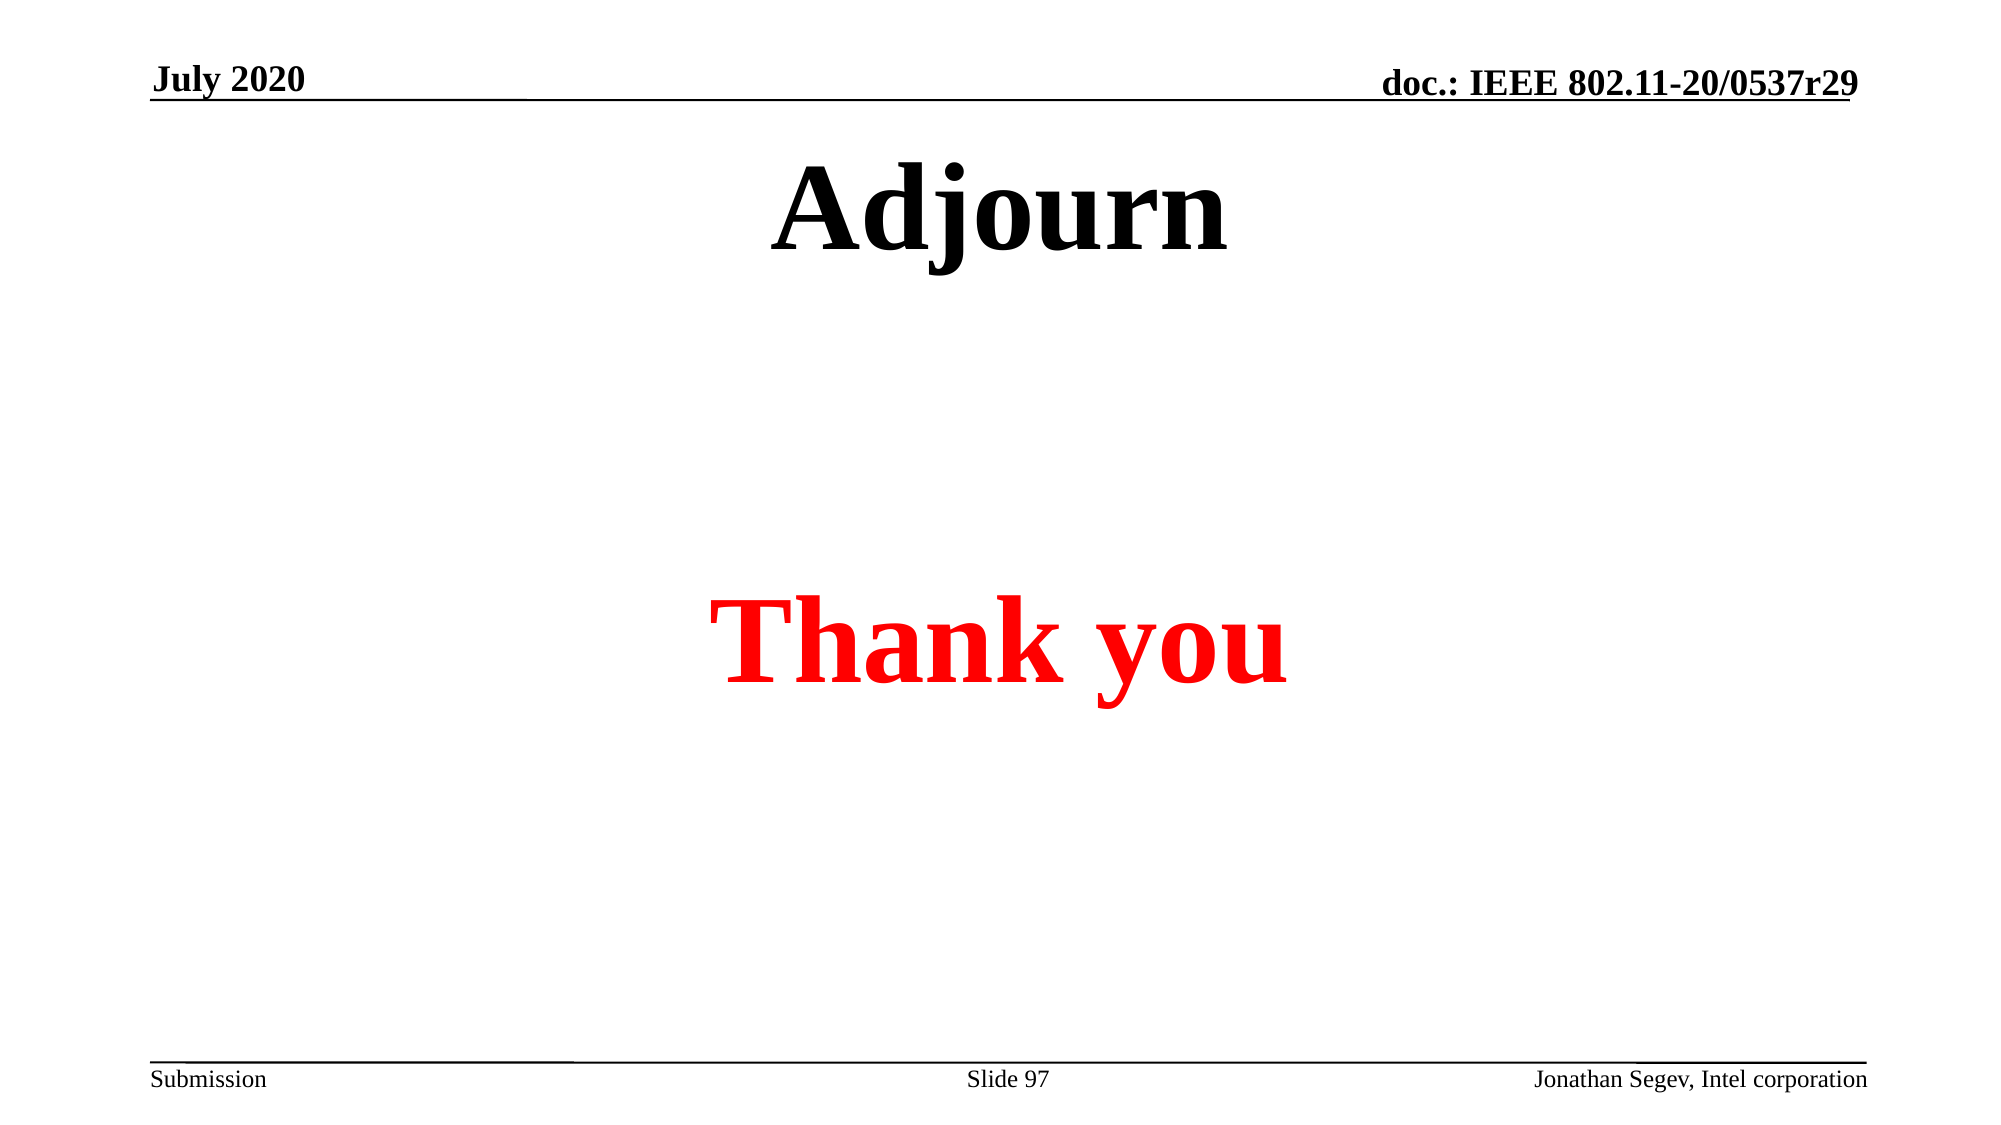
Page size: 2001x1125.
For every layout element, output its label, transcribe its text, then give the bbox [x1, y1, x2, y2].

list Thank you [149, 324, 1850, 1000]
title Adjourn [149, 112, 1850, 288]
footer Jonathan Segev, Intel corporation [1171, 1061, 1869, 1093]
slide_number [152, 54, 563, 100]
slide_number Slide 97 [950, 1061, 1067, 1123]
